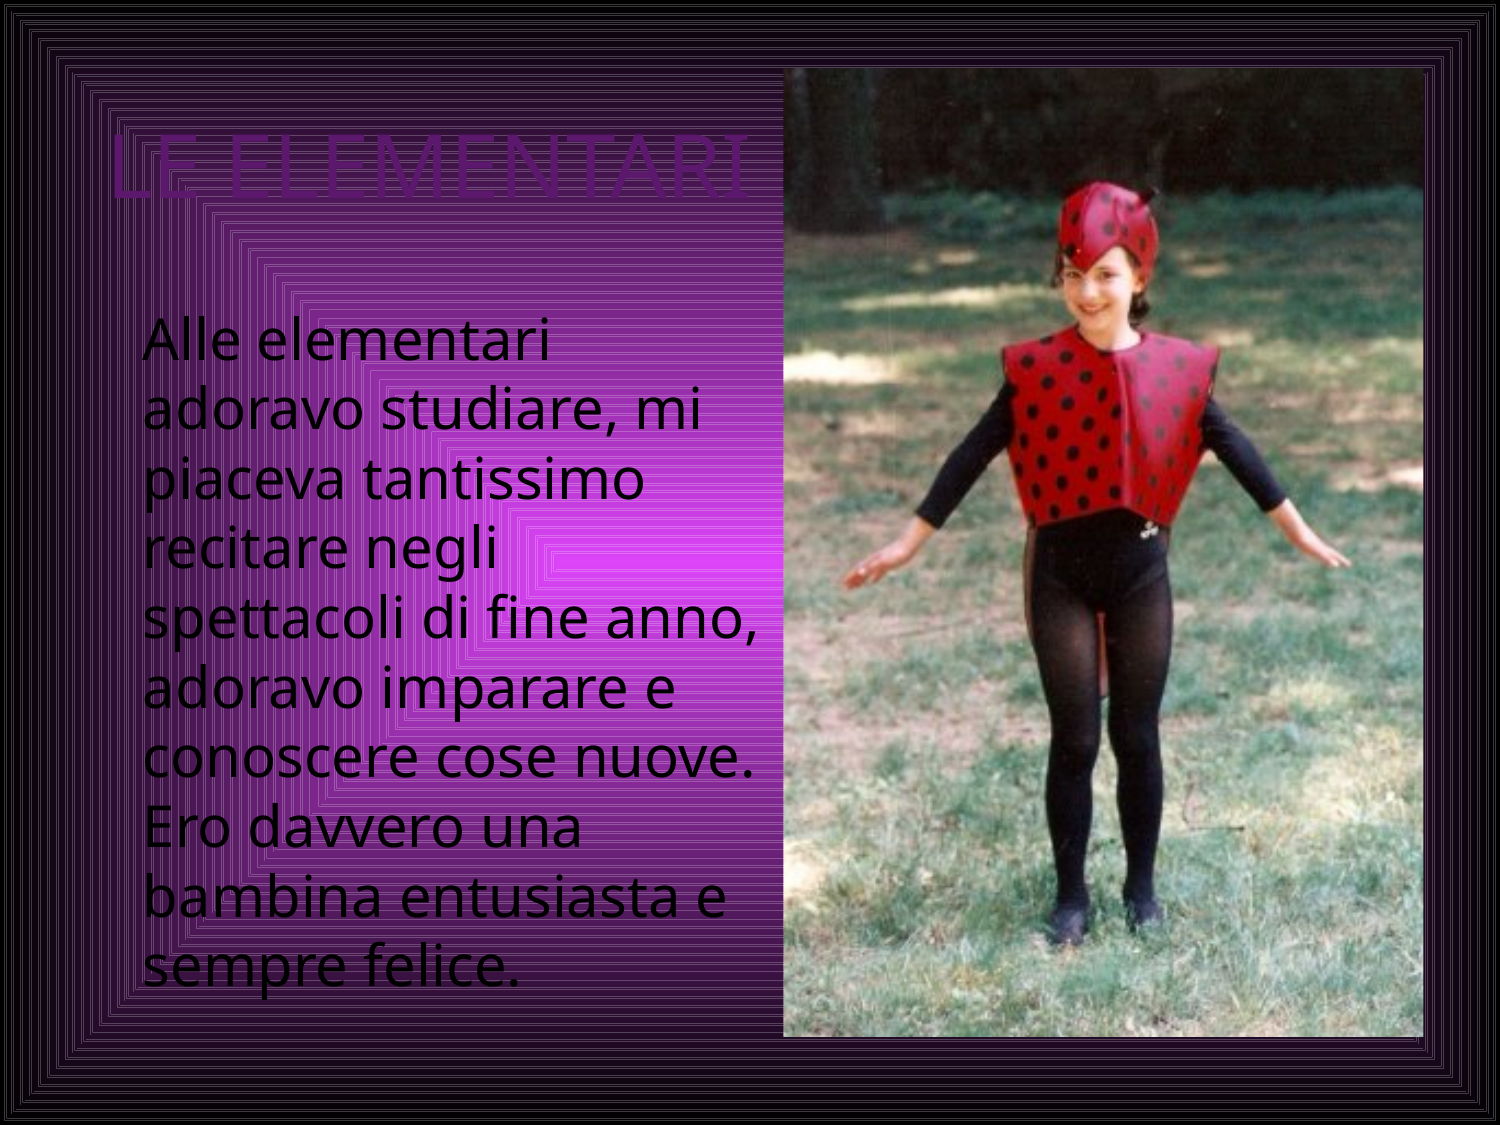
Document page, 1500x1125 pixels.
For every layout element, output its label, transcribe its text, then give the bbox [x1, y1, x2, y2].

title LE ELEMENTARI [75, 68, 781, 257]
picture [783, 68, 1424, 1038]
list Alle elementari adoravo studiare, mi piaceva tantissimo recitare negli spettacoli di fine anno, adoravo imparare e conoscere cose nuove. Ero davvero una bambina entusiasta e sempre felice. [75, 294, 777, 1037]
